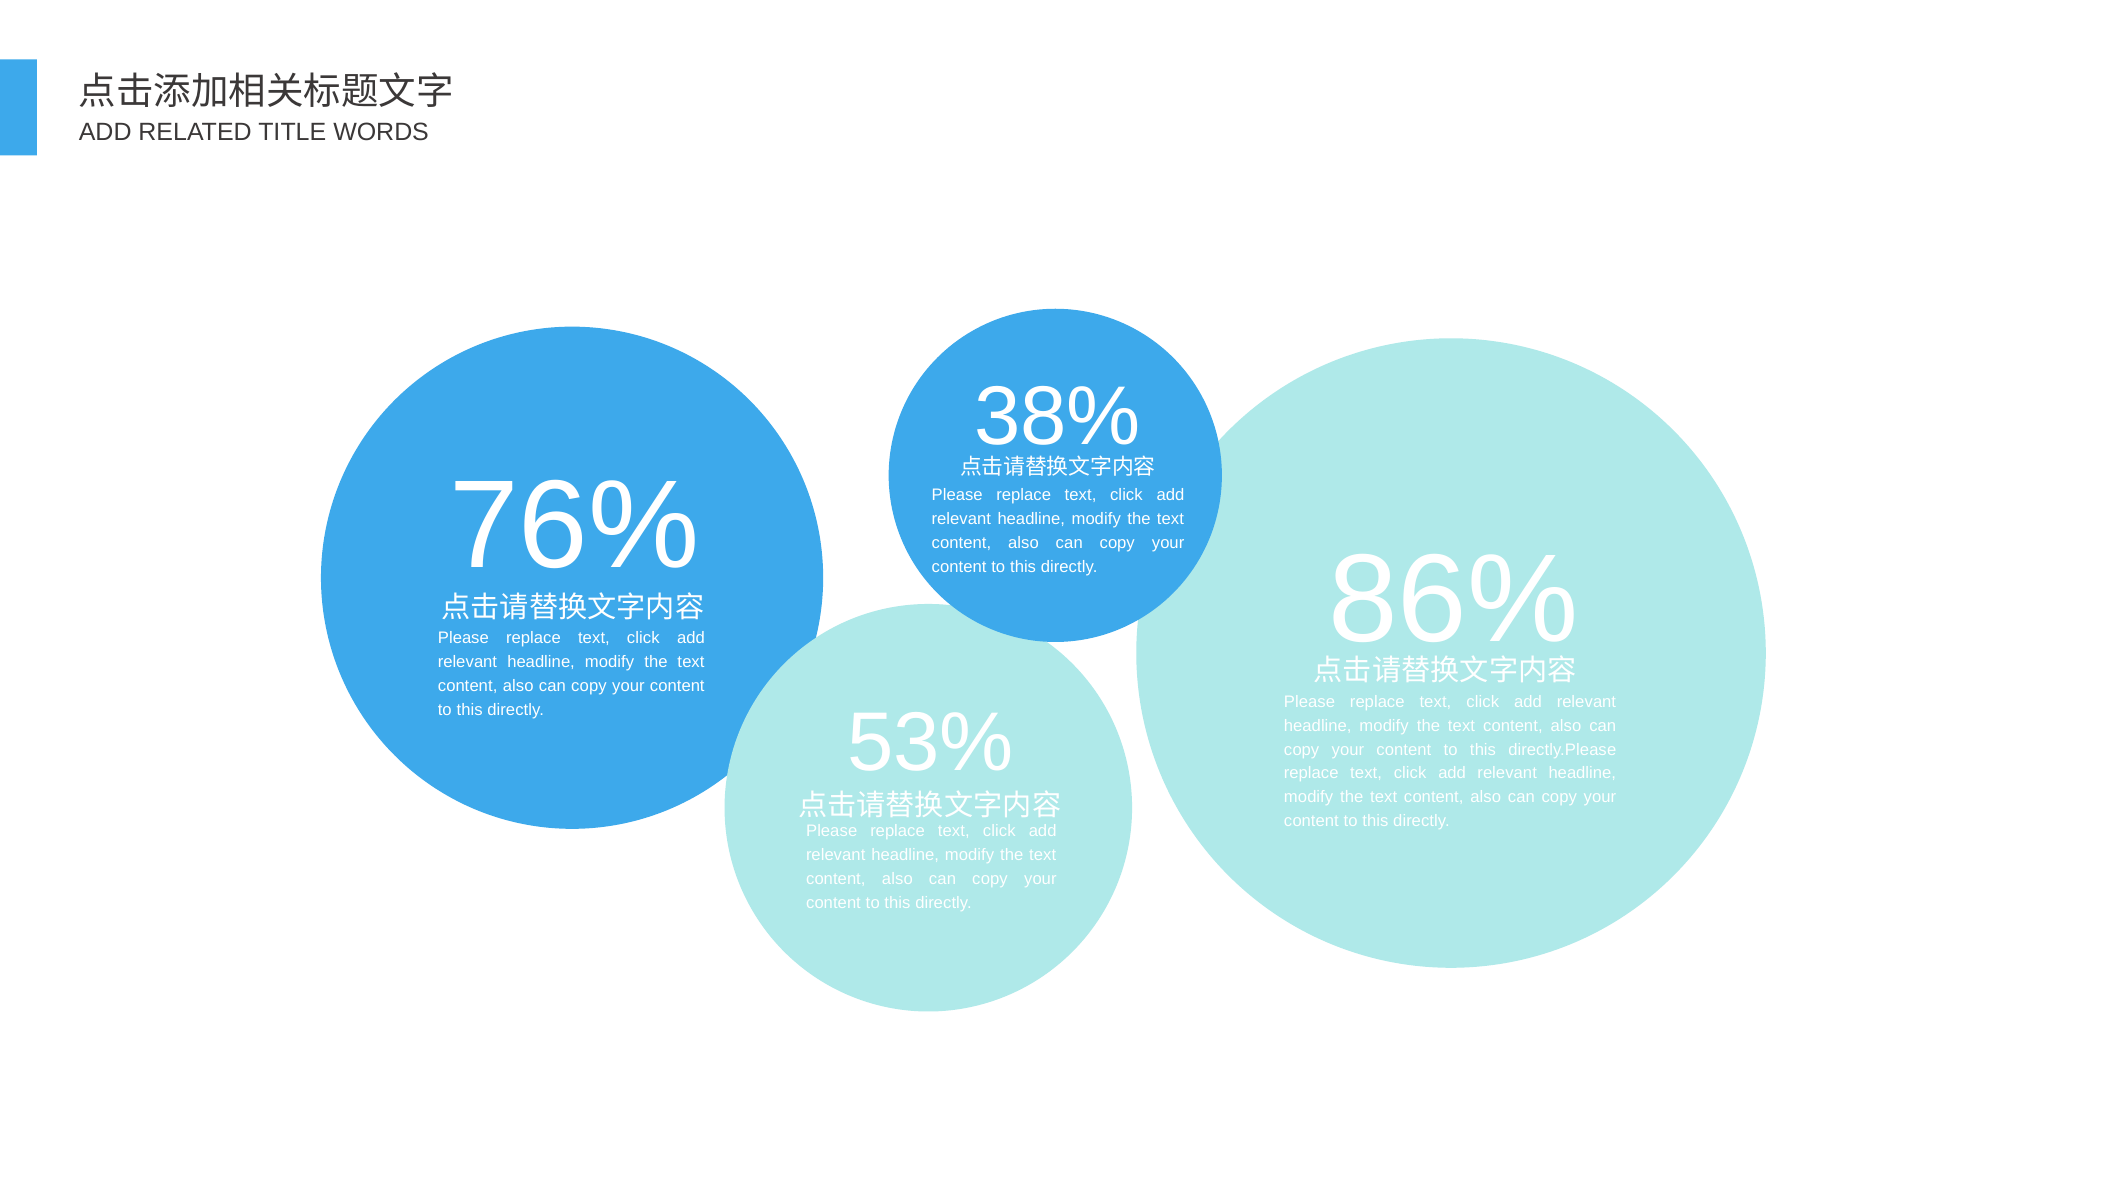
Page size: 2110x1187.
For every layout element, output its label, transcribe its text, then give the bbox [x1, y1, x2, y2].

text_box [1136, 338, 1766, 968]
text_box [320, 326, 824, 829]
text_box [888, 308, 1222, 642]
text_box ADD RELATED TITLE WORDS [62, 107, 446, 154]
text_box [724, 603, 1133, 1012]
text_box 点击添加相关标题文字 [62, 59, 470, 121]
